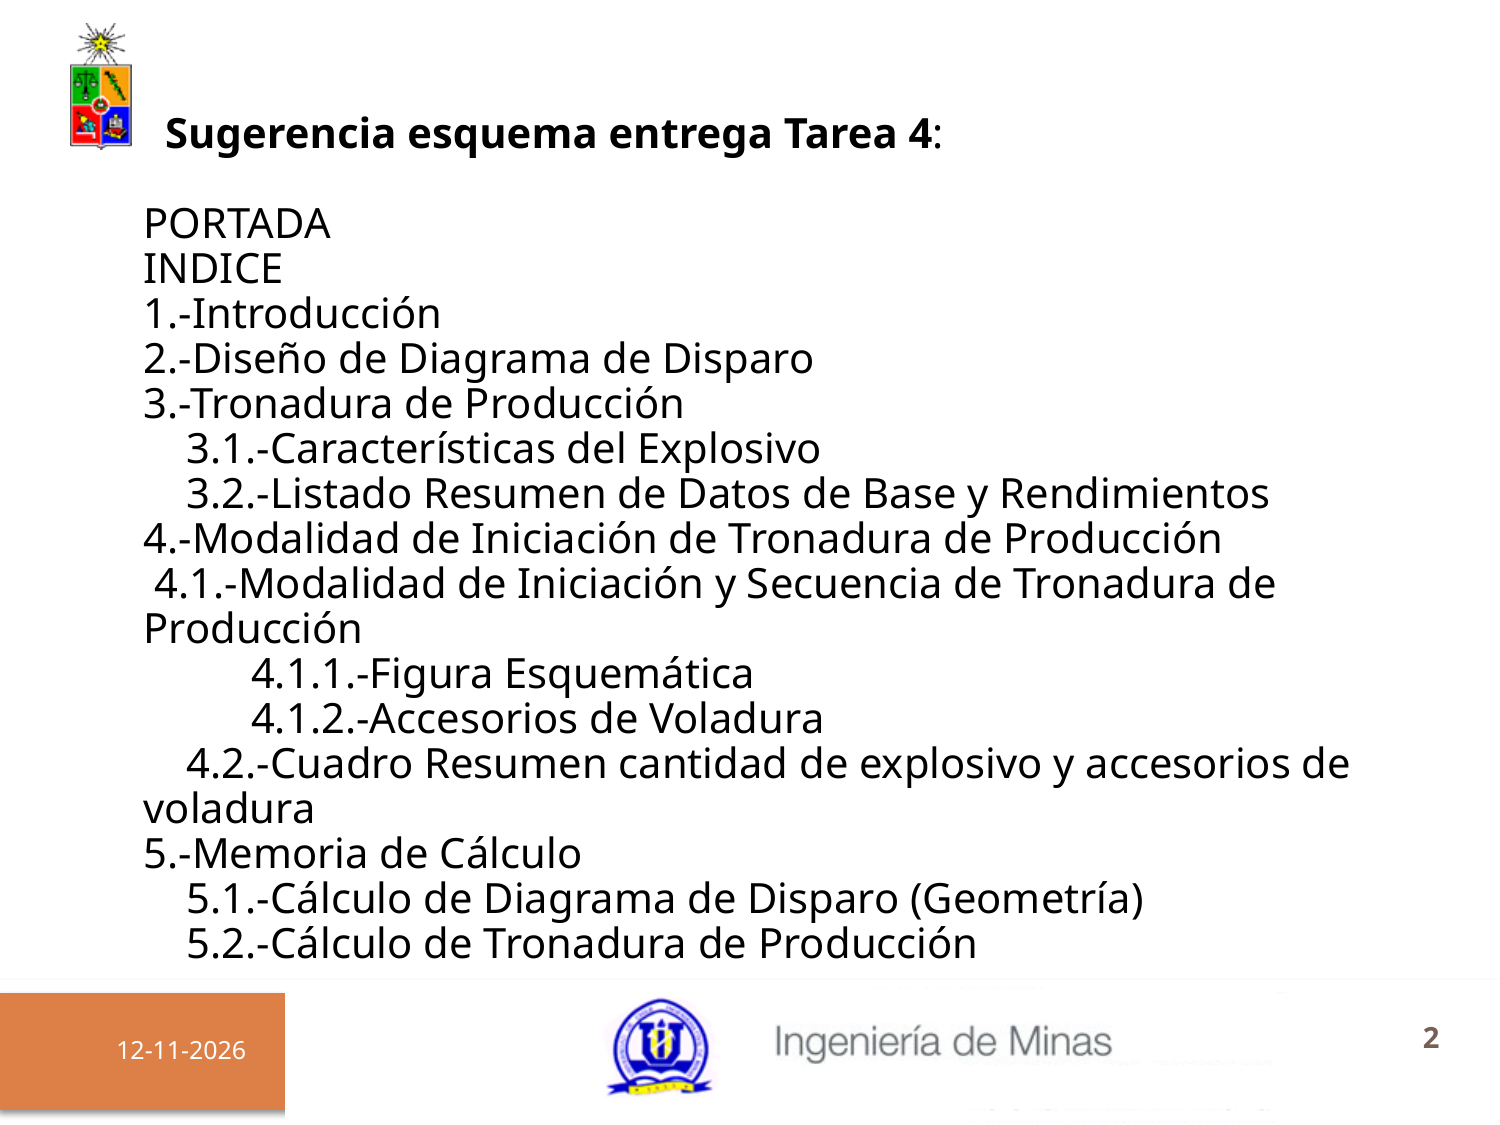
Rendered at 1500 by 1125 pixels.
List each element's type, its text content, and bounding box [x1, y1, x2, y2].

picture [69, 23, 132, 151]
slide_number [12, 995, 279, 1108]
picture [285, 980, 1500, 1125]
text_box Sugerencia esquema entrega Tarea 4: PORTADA INDICE 1.-Introducción 2.-Diseño de Diagrama de Disparo 3.-Tronadura de Producción 3.1.-Características del Explosivo 3.2.-Listado Resumen de Datos de Base y Rendimientos 4.-Modalidad de Iniciación de Tronadura de Producción 4.1.-Modalidad de Iniciación y Secuencia de Tronadura de Producción 4.1.1.-Figura Esquemática 4.1.2.-Accesorios de Voladura 4.2.-Cuadro Resumen cantidad de explosivo y accesorios de voladura 5.-Memoria de Cálculo 5.1.-Cálculo de Diagrama de Disparo (Geometría) 5.2.-Cálculo de Tronadura de Producción [128, 105, 1465, 976]
